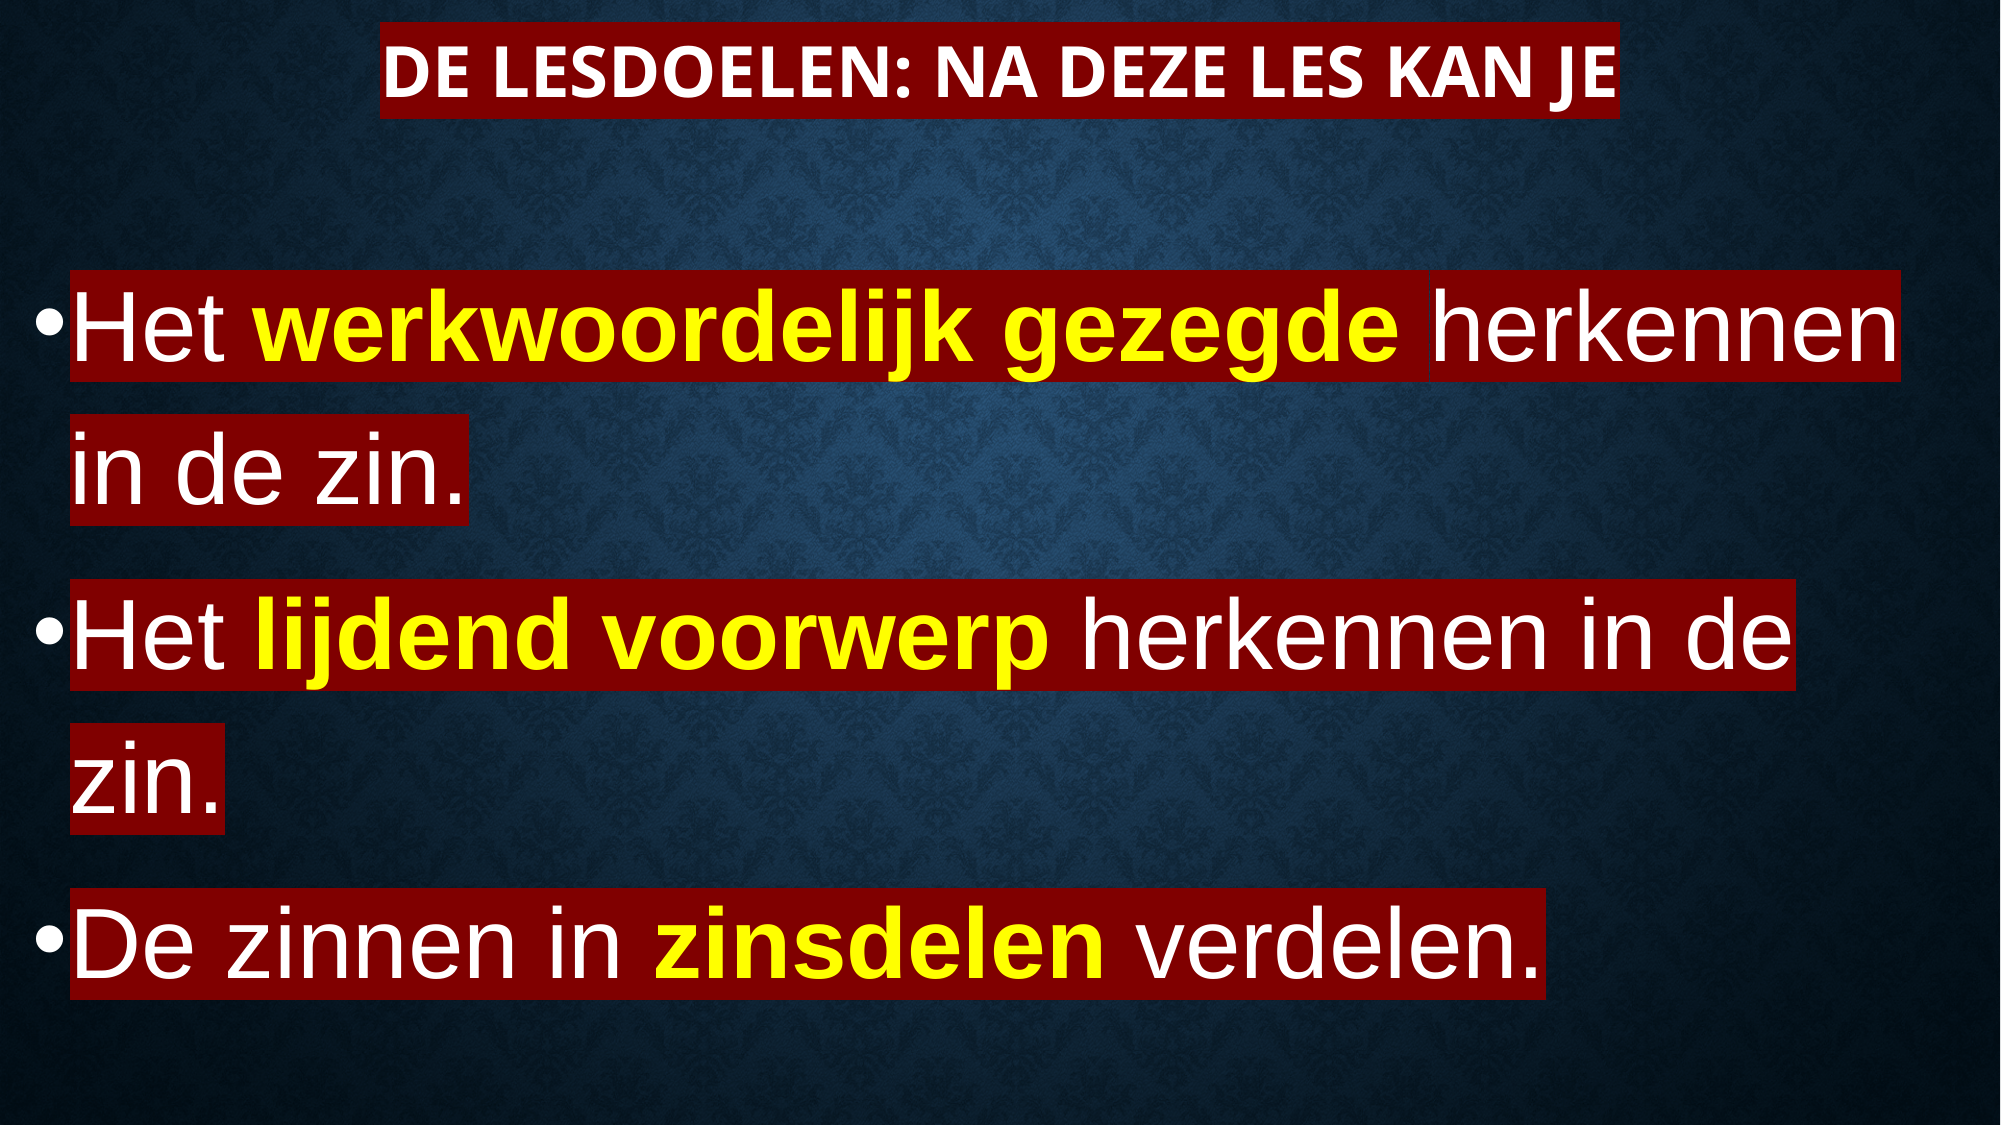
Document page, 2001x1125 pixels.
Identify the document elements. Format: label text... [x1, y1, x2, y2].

title De lesdoelen: na deze les kan je [150, 0, 1850, 184]
list Het werkwoordelijk gezegde herkennen in de zin. Het lijdend voorwerp herkennen in de zin. De zinnen in zinsdelen verdelen. [17, 229, 1983, 1125]
